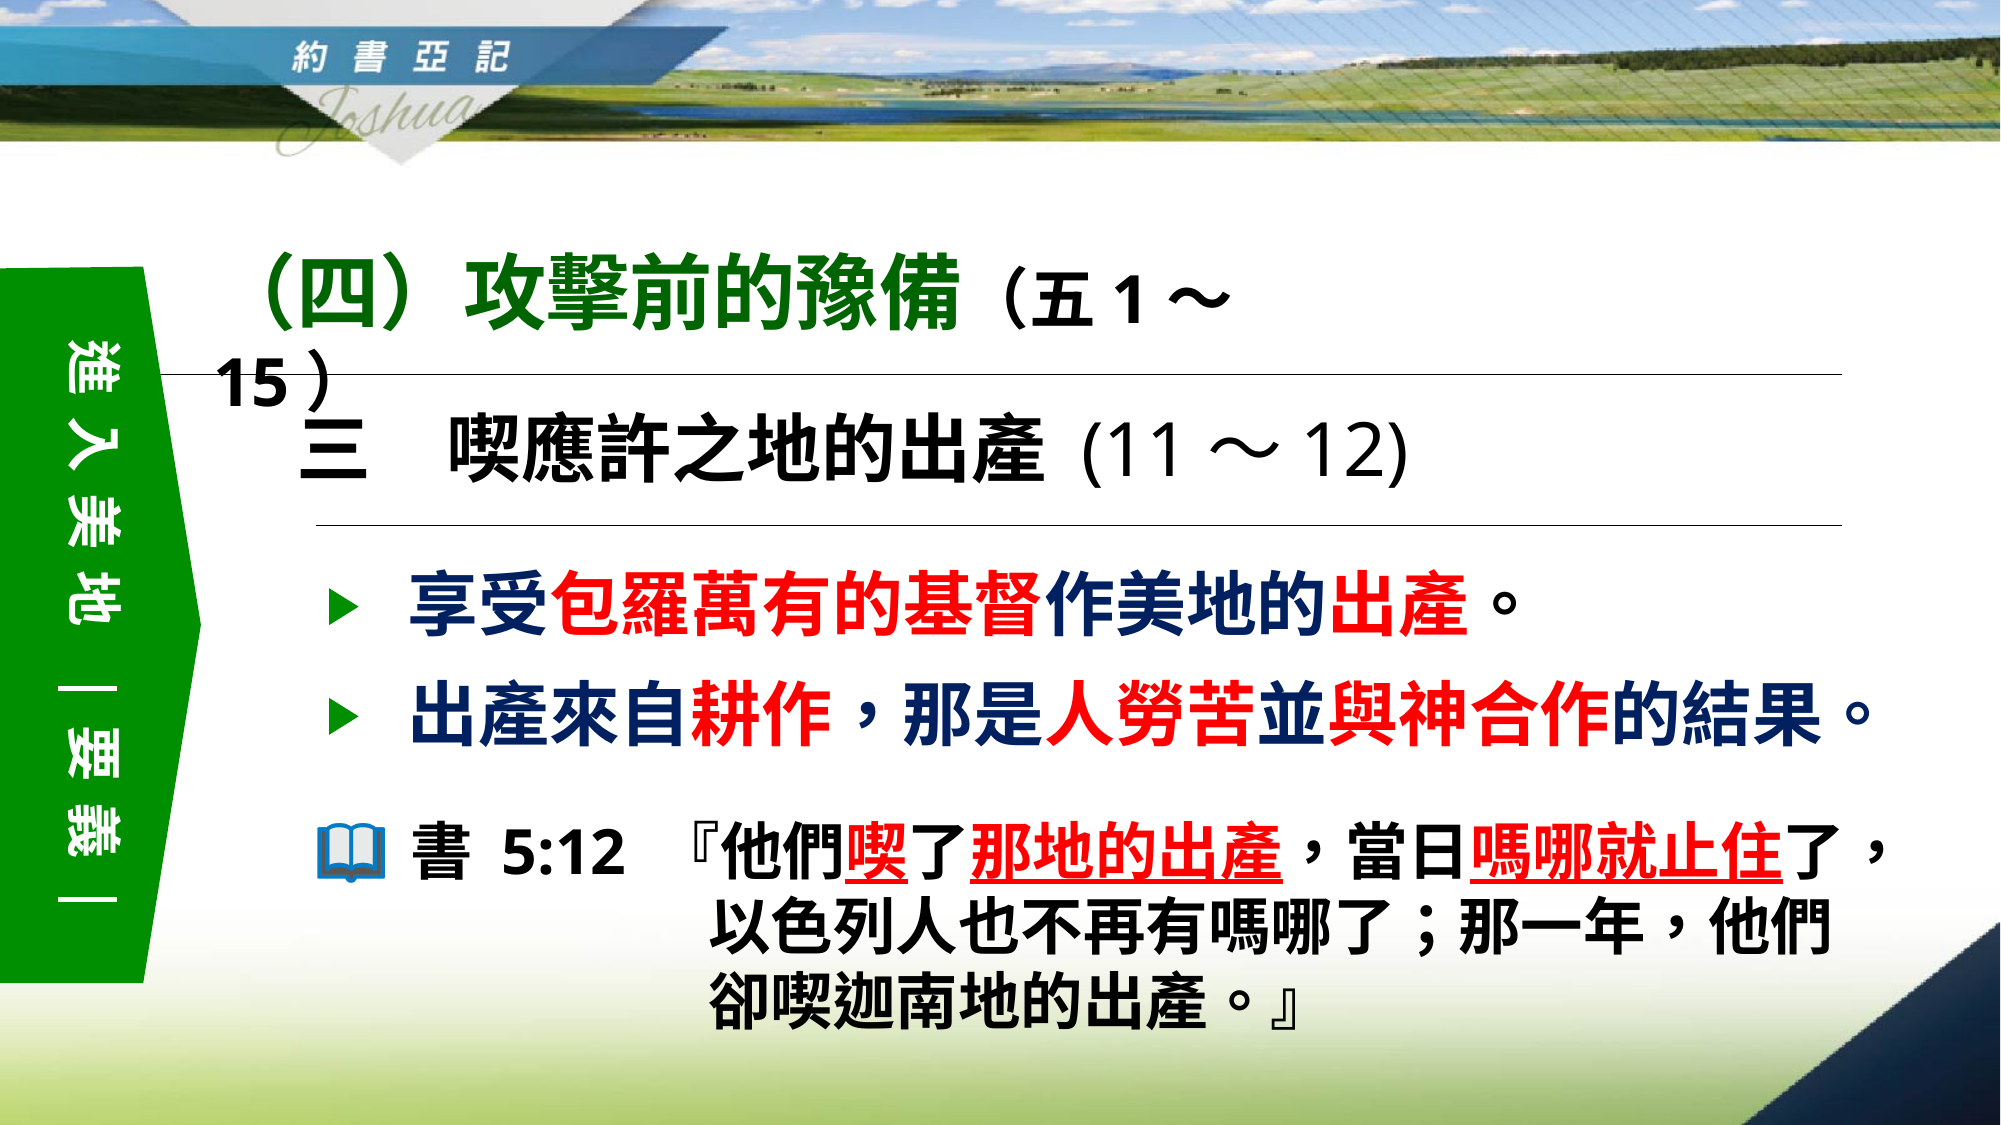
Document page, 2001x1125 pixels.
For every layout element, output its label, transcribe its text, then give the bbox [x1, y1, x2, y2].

picture [0, 0, 2001, 1125]
text_box 進入美地 要義 [38, 324, 137, 918]
text_box [328, 586, 361, 627]
text_box 三 喫應許之地的出產 (11～12) [281, 394, 1425, 499]
text_box 書 5:12 『他們喫了那地的出產，當日嗎哪就止住了，以色列人也不再有嗎哪了；那一年，他們卻喫迦南地的出產。』 [393, 804, 1874, 1045]
text_box （四）攻擊前的豫備（五1～15） [198, 375, 1372, 428]
text_box （四）攻擊前的豫備（五1～15） [198, 232, 1372, 374]
text_box [328, 696, 361, 737]
text_box 享受包羅萬有的基督作美地的出產。 出產來自耕作，那是人勞苦並與神合作的結果。 [393, 552, 1924, 763]
text_box [0, 265, 202, 985]
